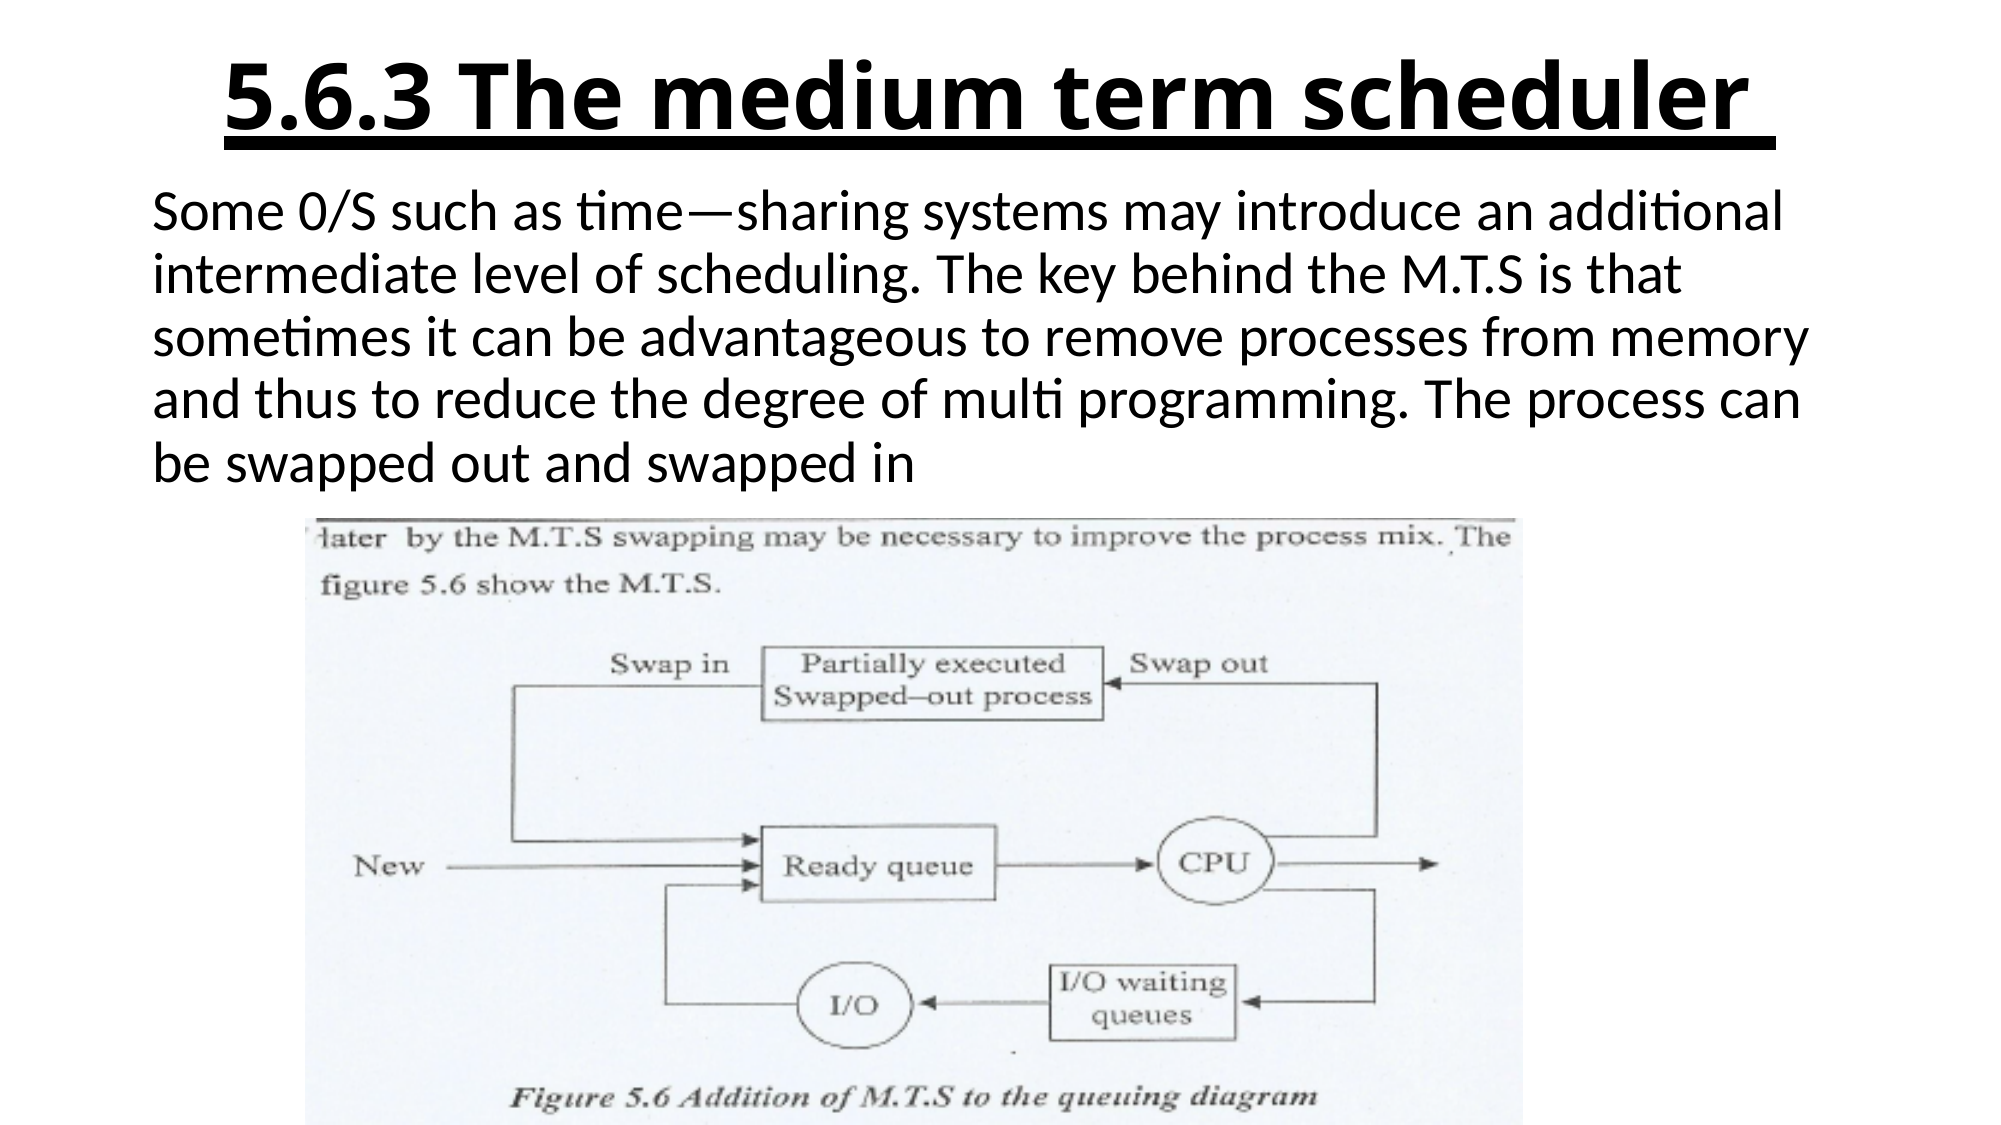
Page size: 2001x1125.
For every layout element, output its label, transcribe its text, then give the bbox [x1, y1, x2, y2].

text_box [0, 0, 2000, 75]
picture [305, 518, 1523, 1125]
title 5.6.3 The medium term scheduler [137, 76, 1863, 172]
list Some 0/S such as time—sharing systems may introduce an additional intermediate level of scheduling. The key behind the M.T.S is that sometimes it can be advantageous to remove processes from memory and thus to reduce the degree of multi programming. The process can be swapped out and swapped in [137, 172, 1863, 1125]
